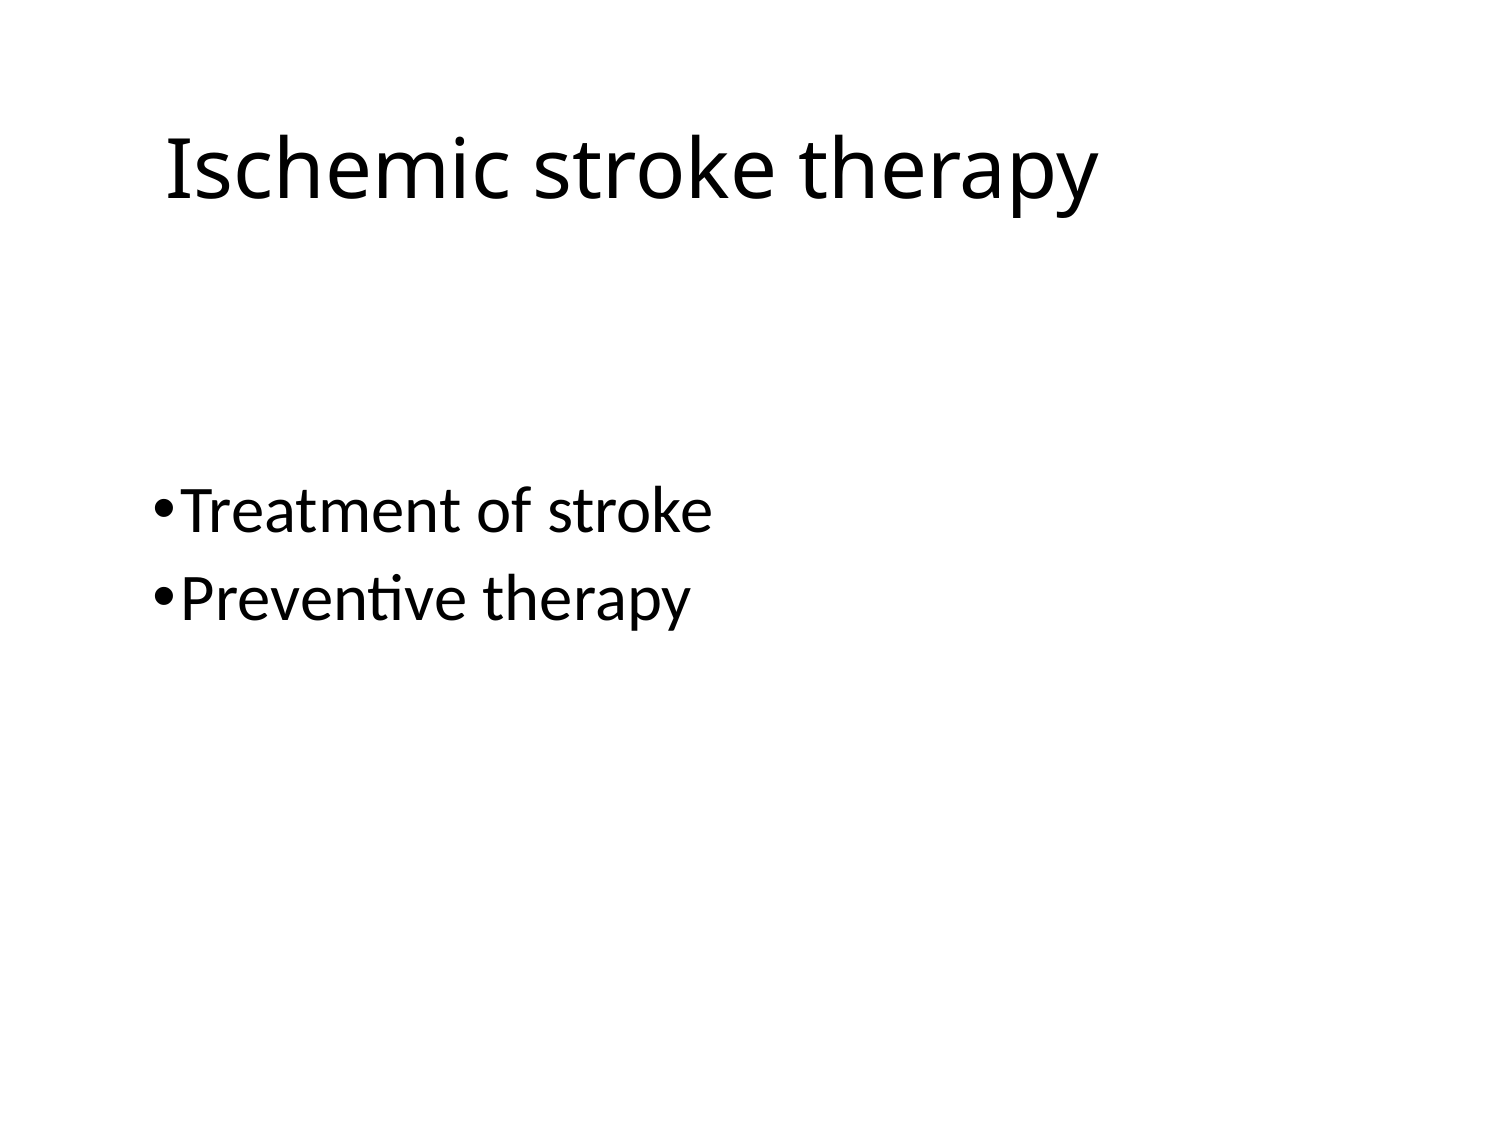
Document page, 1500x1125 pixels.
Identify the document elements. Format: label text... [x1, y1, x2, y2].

title Ischemic stroke therapy [103, 59, 1500, 278]
list Treatment of stroke Preventive therapy [137, 467, 1451, 693]
